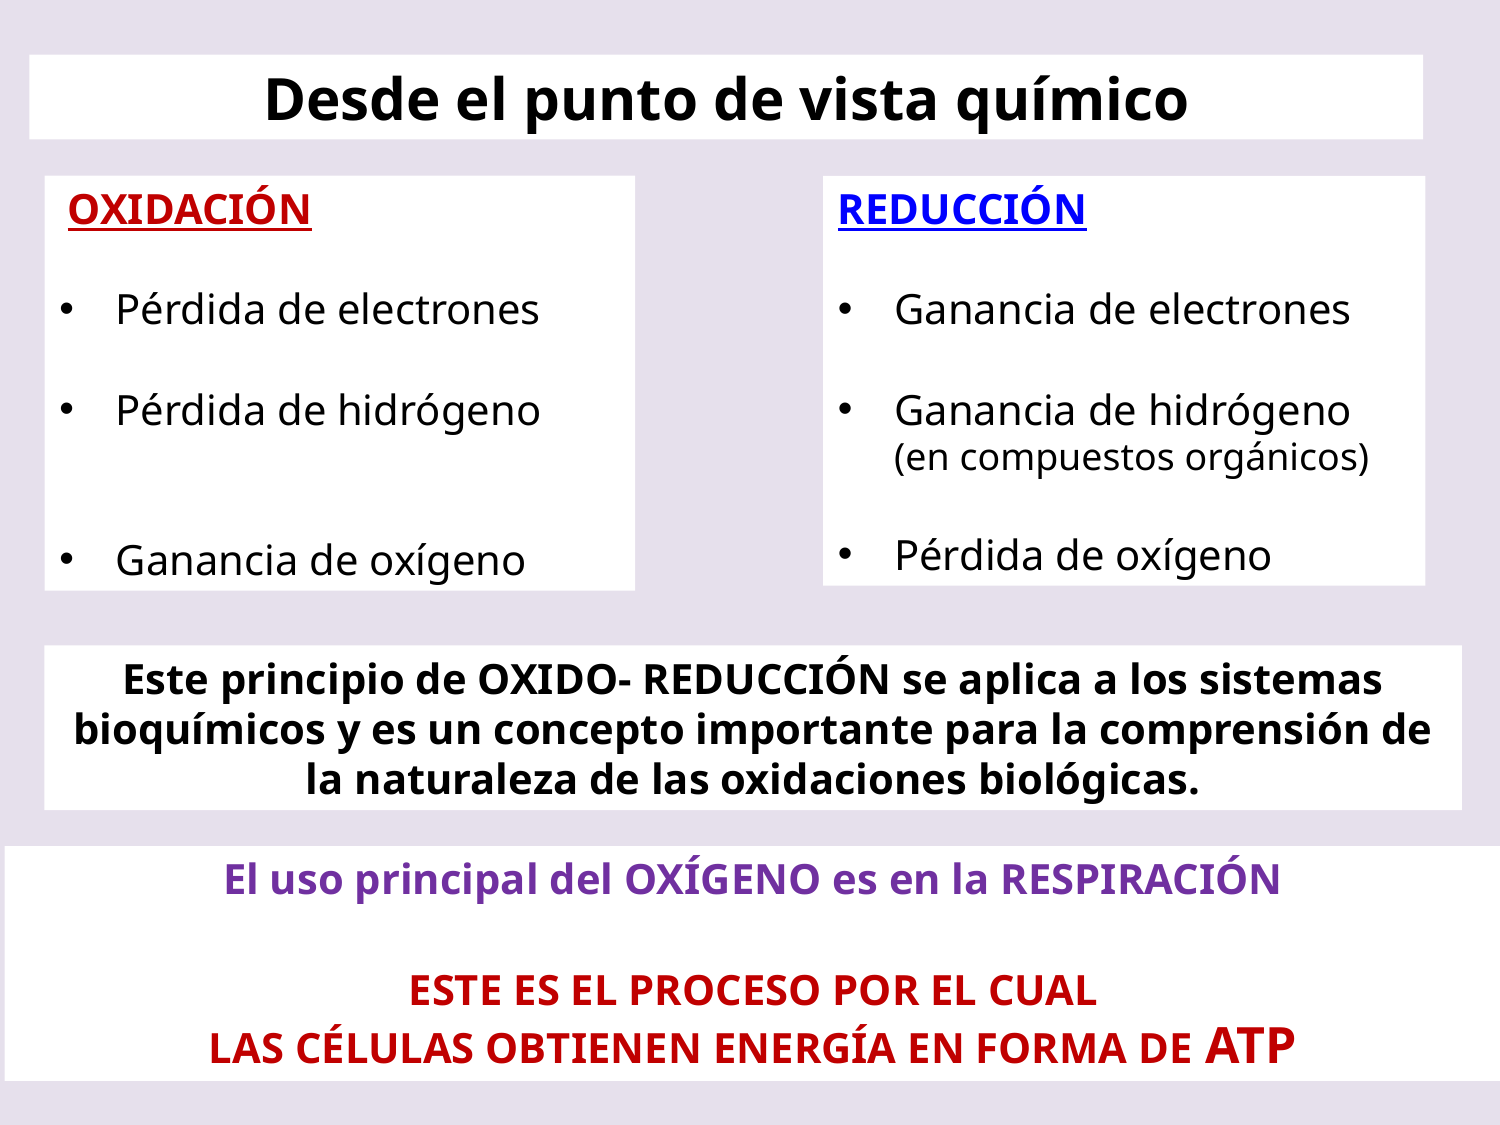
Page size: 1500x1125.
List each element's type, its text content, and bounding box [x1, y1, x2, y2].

text_box Este principio de OXIDO- REDUCCIÓN se aplica a los sistemas bioquímicos y es un concepto importante para la comprensión de la naturaleza de las oxidaciones biológicas. [44, 645, 1462, 811]
text_box El uso principal del OXÍGENO es en la RESPIRACIÓN ESTE ES EL PROCESO POR EL CUAL LAS CÉLULAS OBTIENEN ENERGÍA EN FORMA DE ATP [4, 846, 1500, 1081]
text_box Desde el punto de vista químico [29, 54, 1424, 140]
text_box OXIDACIÓN Pérdida de electrones Pérdida de hidrógeno Ganancia de oxígeno [44, 175, 636, 591]
text_box REDUCCIÓN Ganancia de electrones Ganancia de hidrógeno (en compuestos orgánicos) Pérdida de oxígeno [823, 175, 1426, 586]
